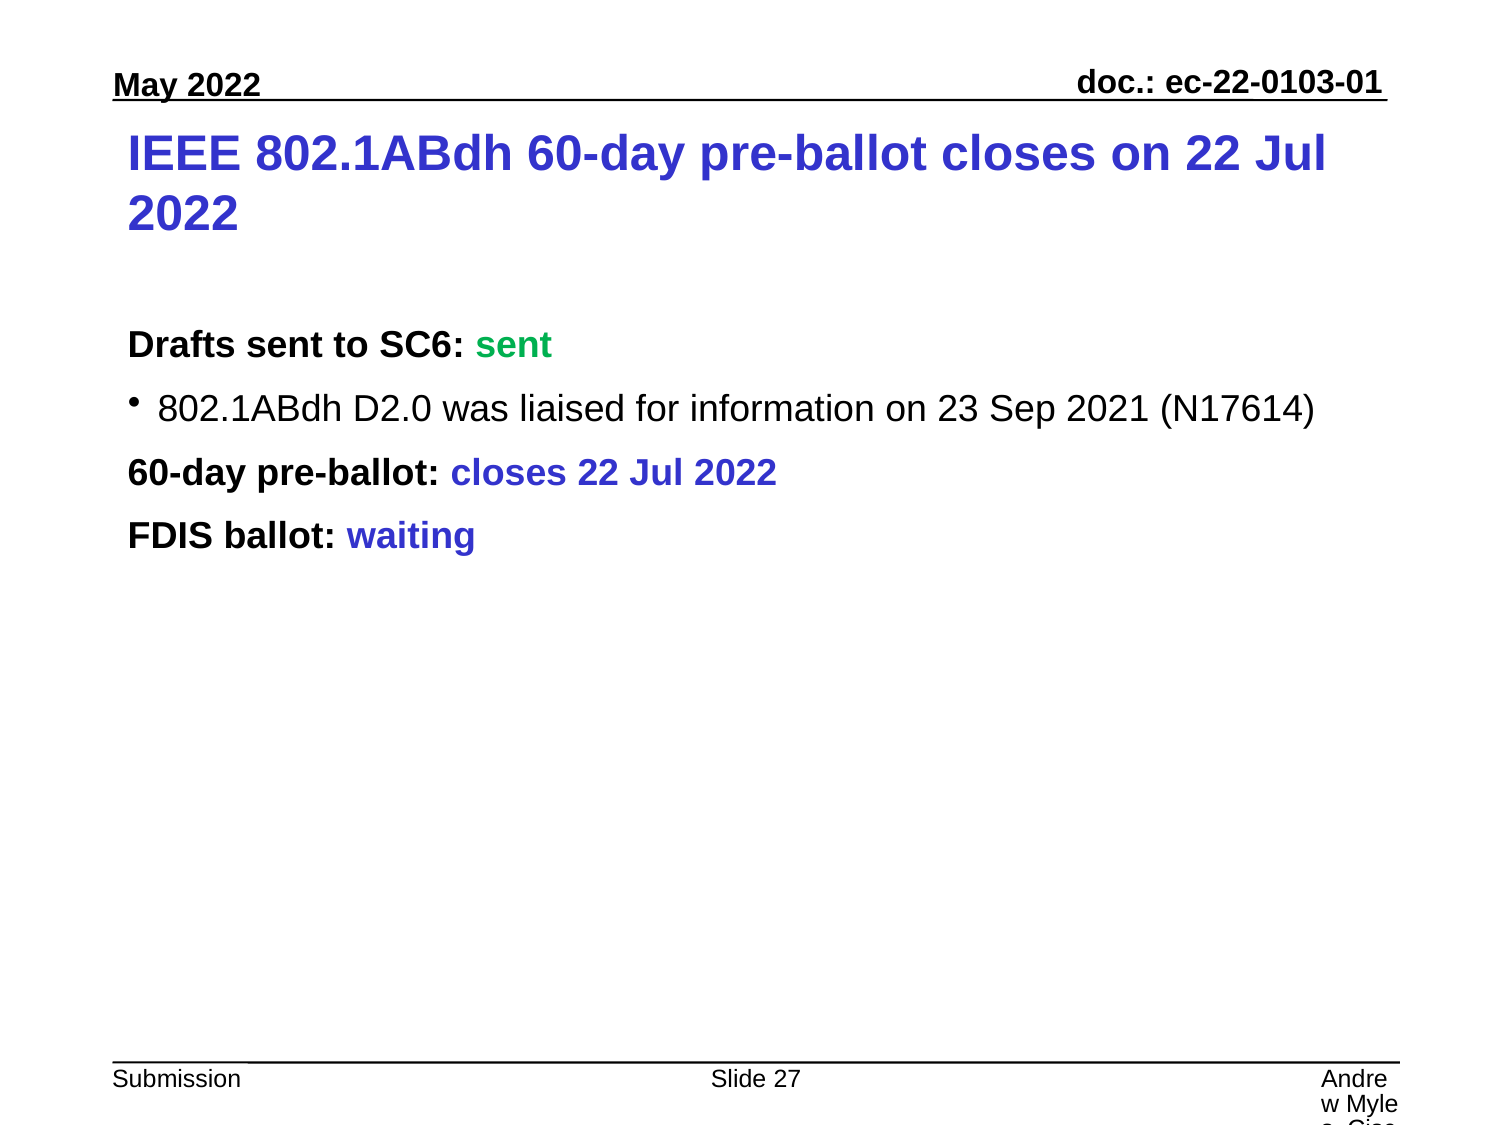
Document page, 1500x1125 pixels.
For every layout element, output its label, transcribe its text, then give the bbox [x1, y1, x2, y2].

slide_number Slide 27 [709, 1061, 803, 1093]
list Drafts sent to SC6: sent 802.1ABdh D2.0 was liaised for information on 23 Sep 2021 (N17614) 60-day pre-ballot: closes 22 Jul 2022 FDIS ballot: waiting [112, 312, 1388, 988]
title IEEE 802.1ABdh 60-day pre-ballot closes on 22 Jul 2022 [112, 112, 1388, 288]
footer Andrew Myles, Cisco [1320, 1061, 1402, 1093]
